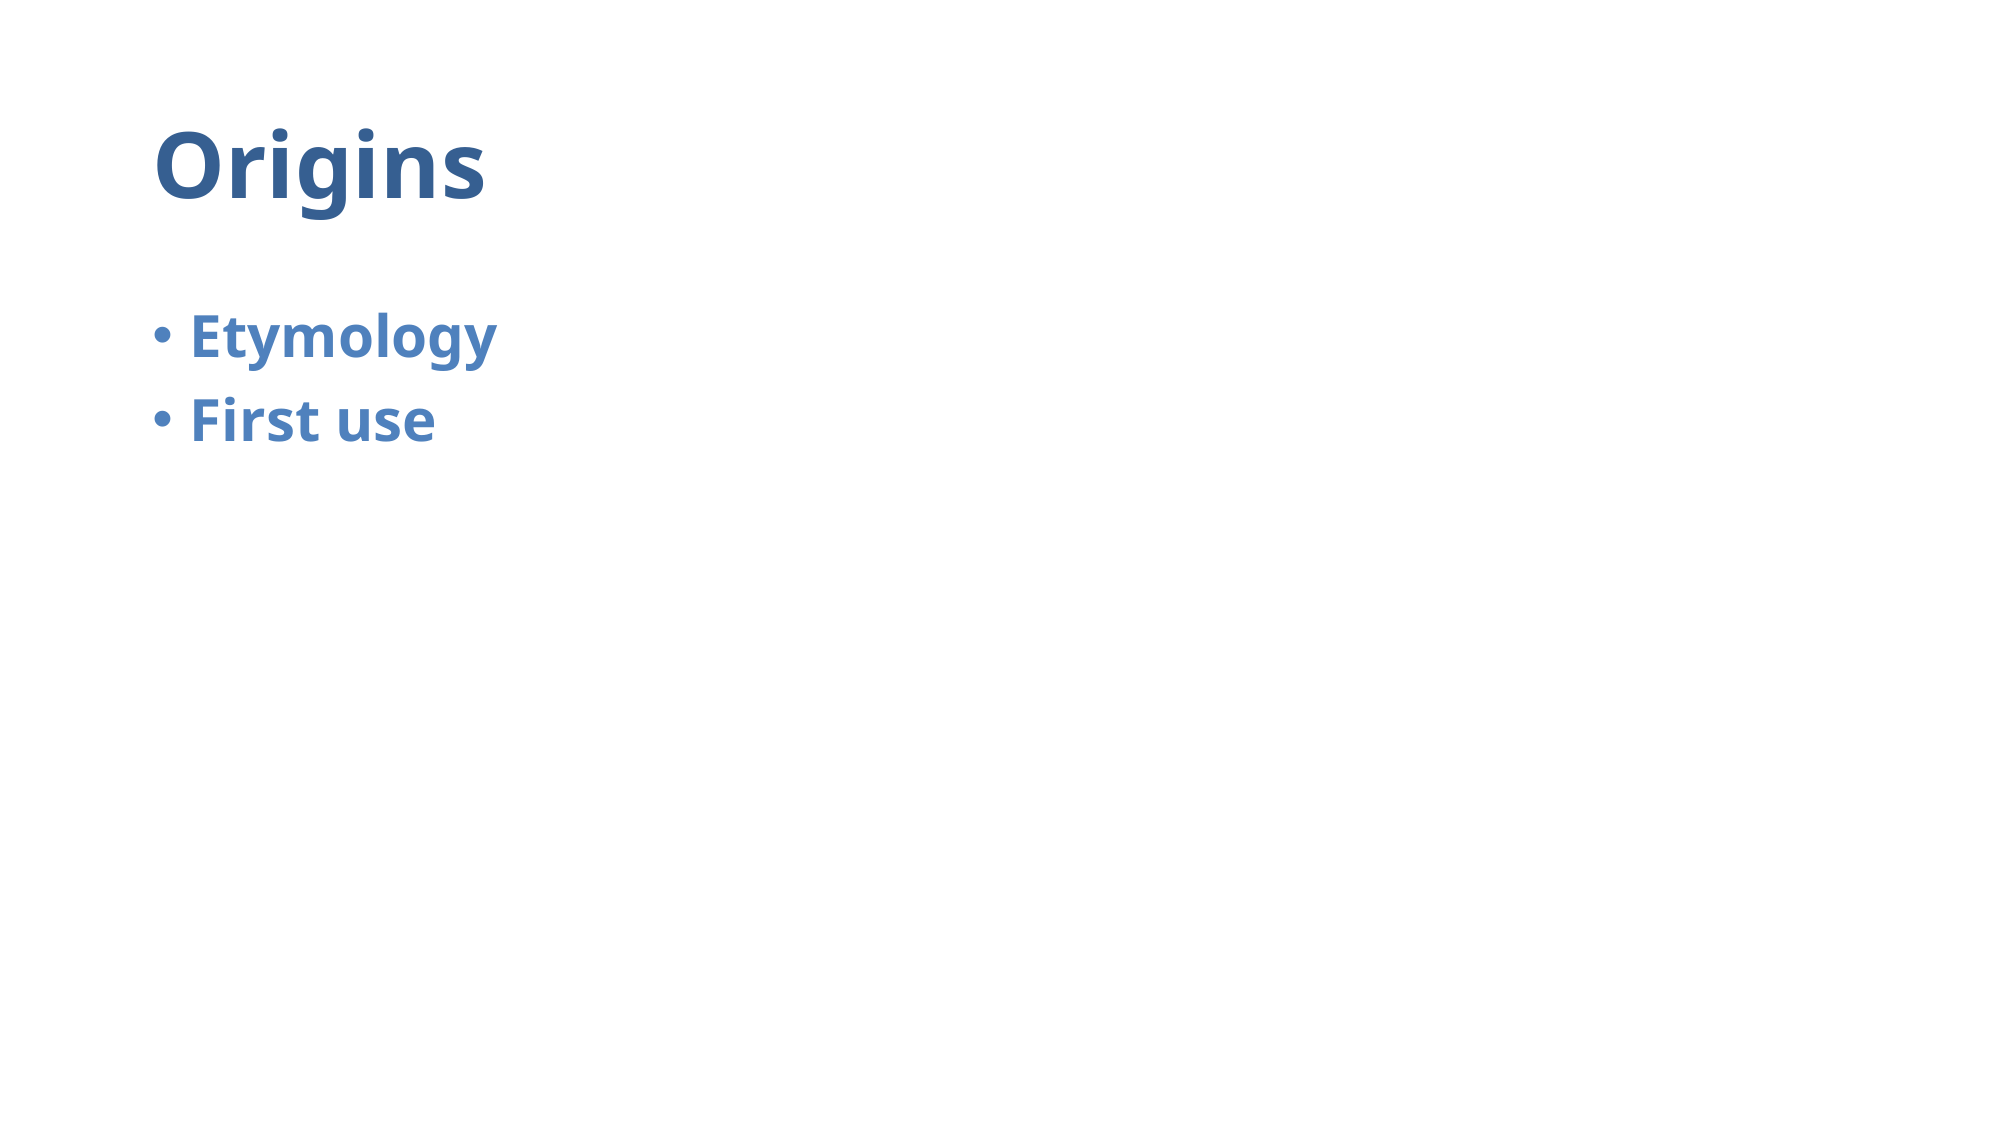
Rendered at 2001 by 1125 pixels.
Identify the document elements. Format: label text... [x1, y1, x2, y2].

list Etymology First use [137, 299, 1863, 1014]
title Origins [137, 59, 1863, 278]
